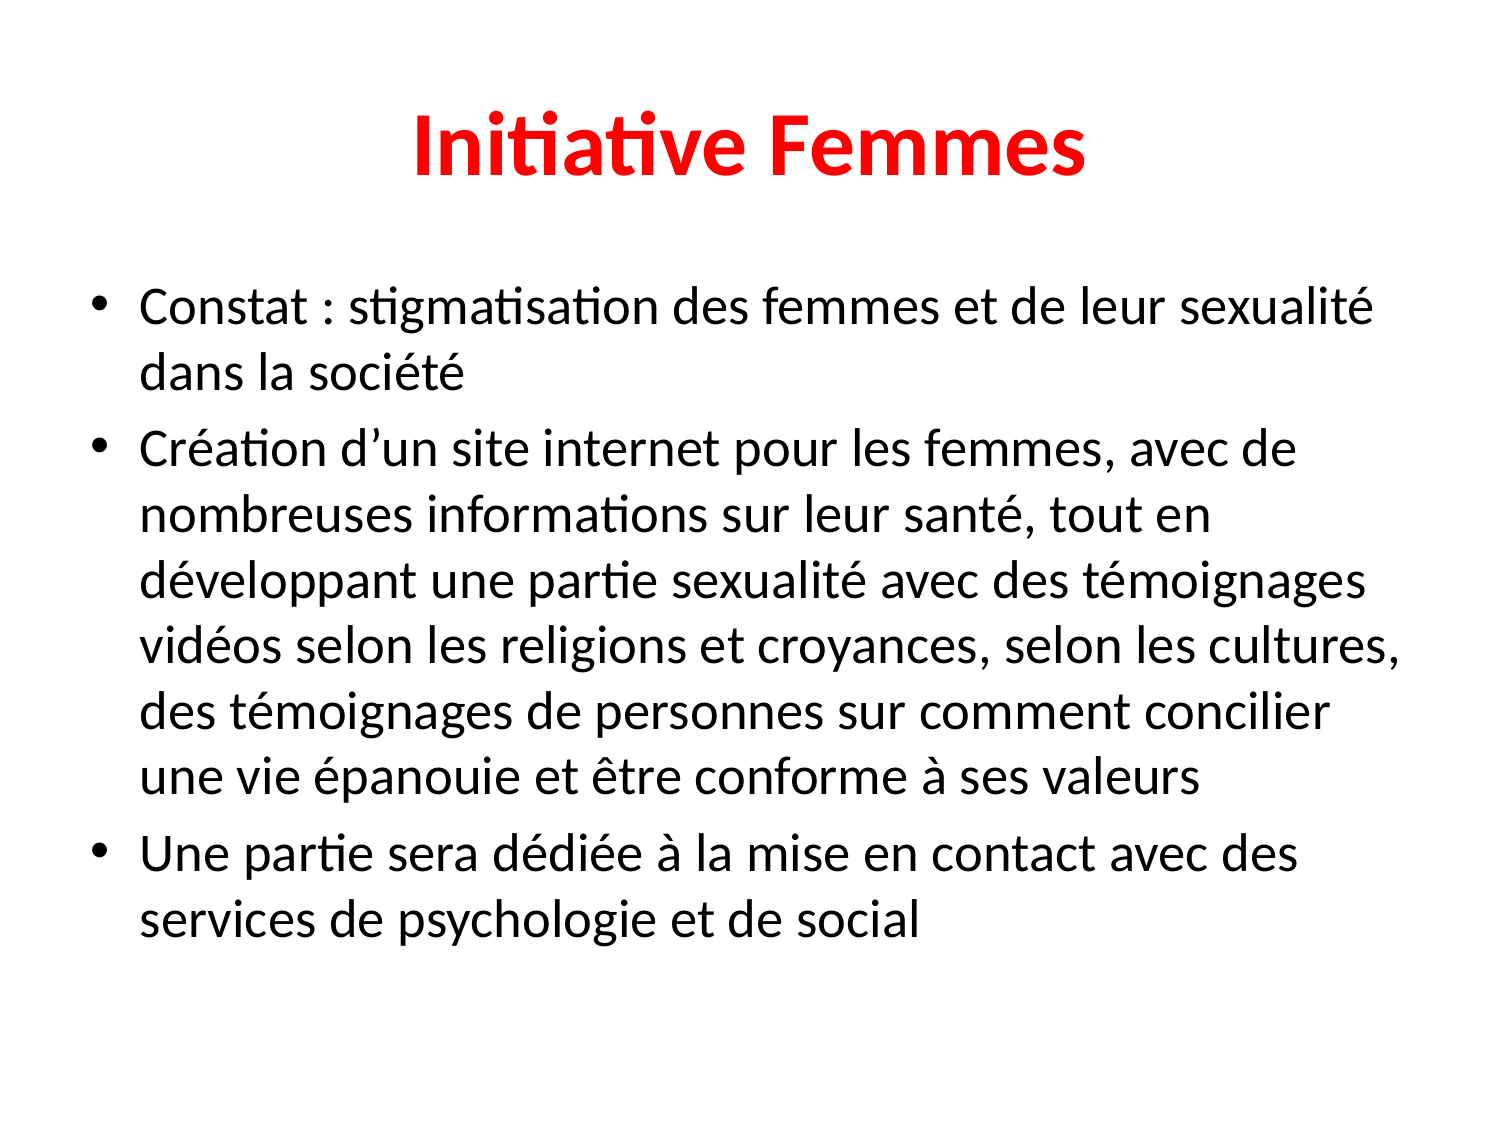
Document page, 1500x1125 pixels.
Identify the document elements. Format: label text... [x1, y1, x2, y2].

list Constat : stigmatisation des femmes et de leur sexualité dans la société Création d’un site internet pour les femmes, avec de nombreuses informations sur leur santé, tout en développant une partie sexualité avec des témoignages vidéos selon les religions et croyances, selon les cultures, des témoignages de personnes sur comment concilier une vie épanouie et être conforme à ses valeurs Une partie sera dédiée à la mise en contact avec des services de psychologie et de social [75, 262, 1425, 1005]
title Initiative Femmes [75, 45, 1425, 233]
